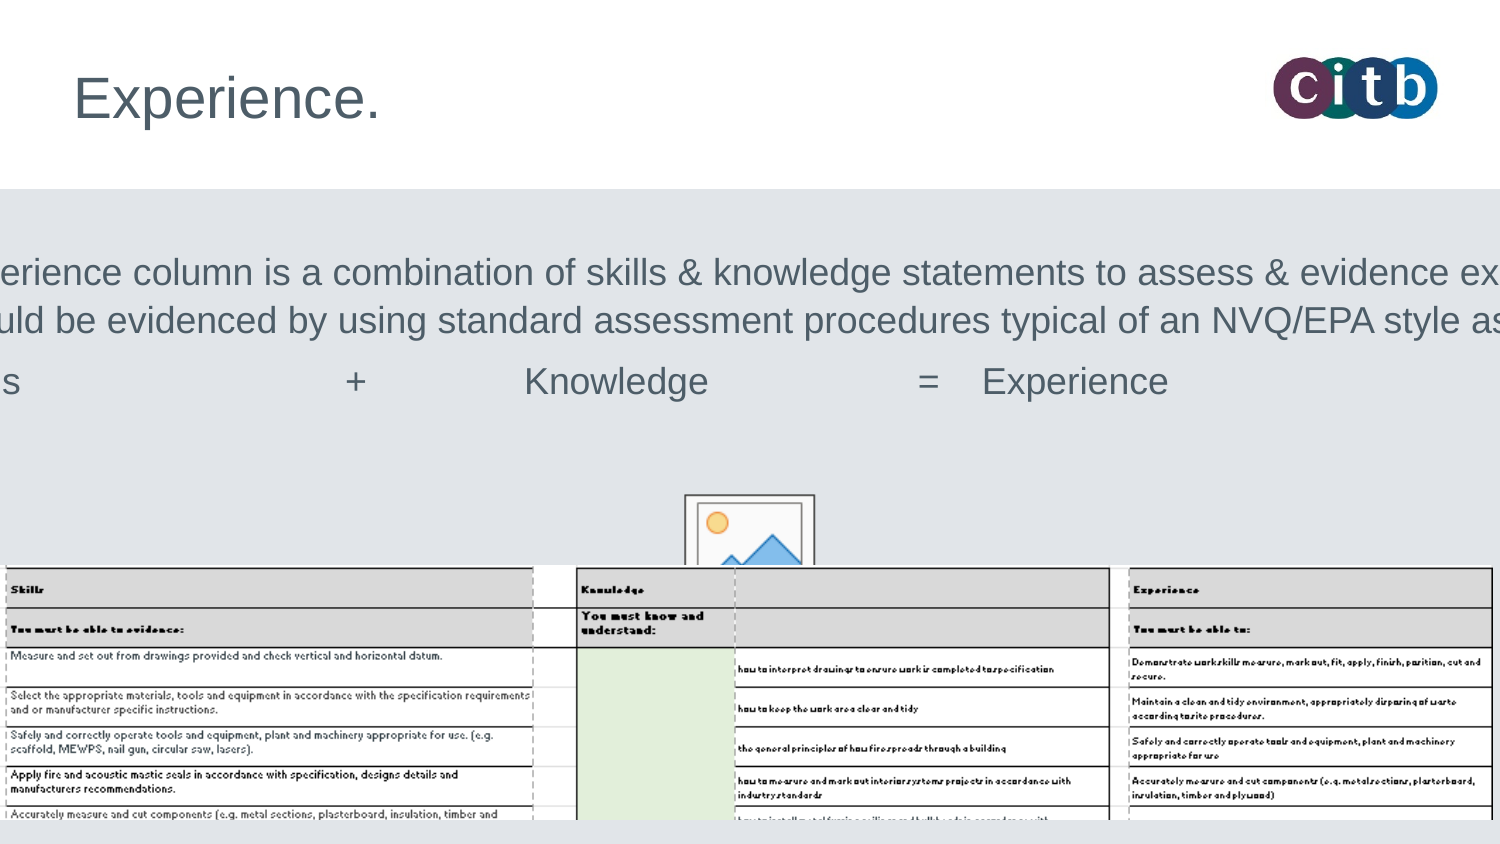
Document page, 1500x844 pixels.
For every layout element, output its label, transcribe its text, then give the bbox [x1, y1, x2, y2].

title Experience. [59, 47, 1446, 130]
picture [0, 188, 1500, 844]
